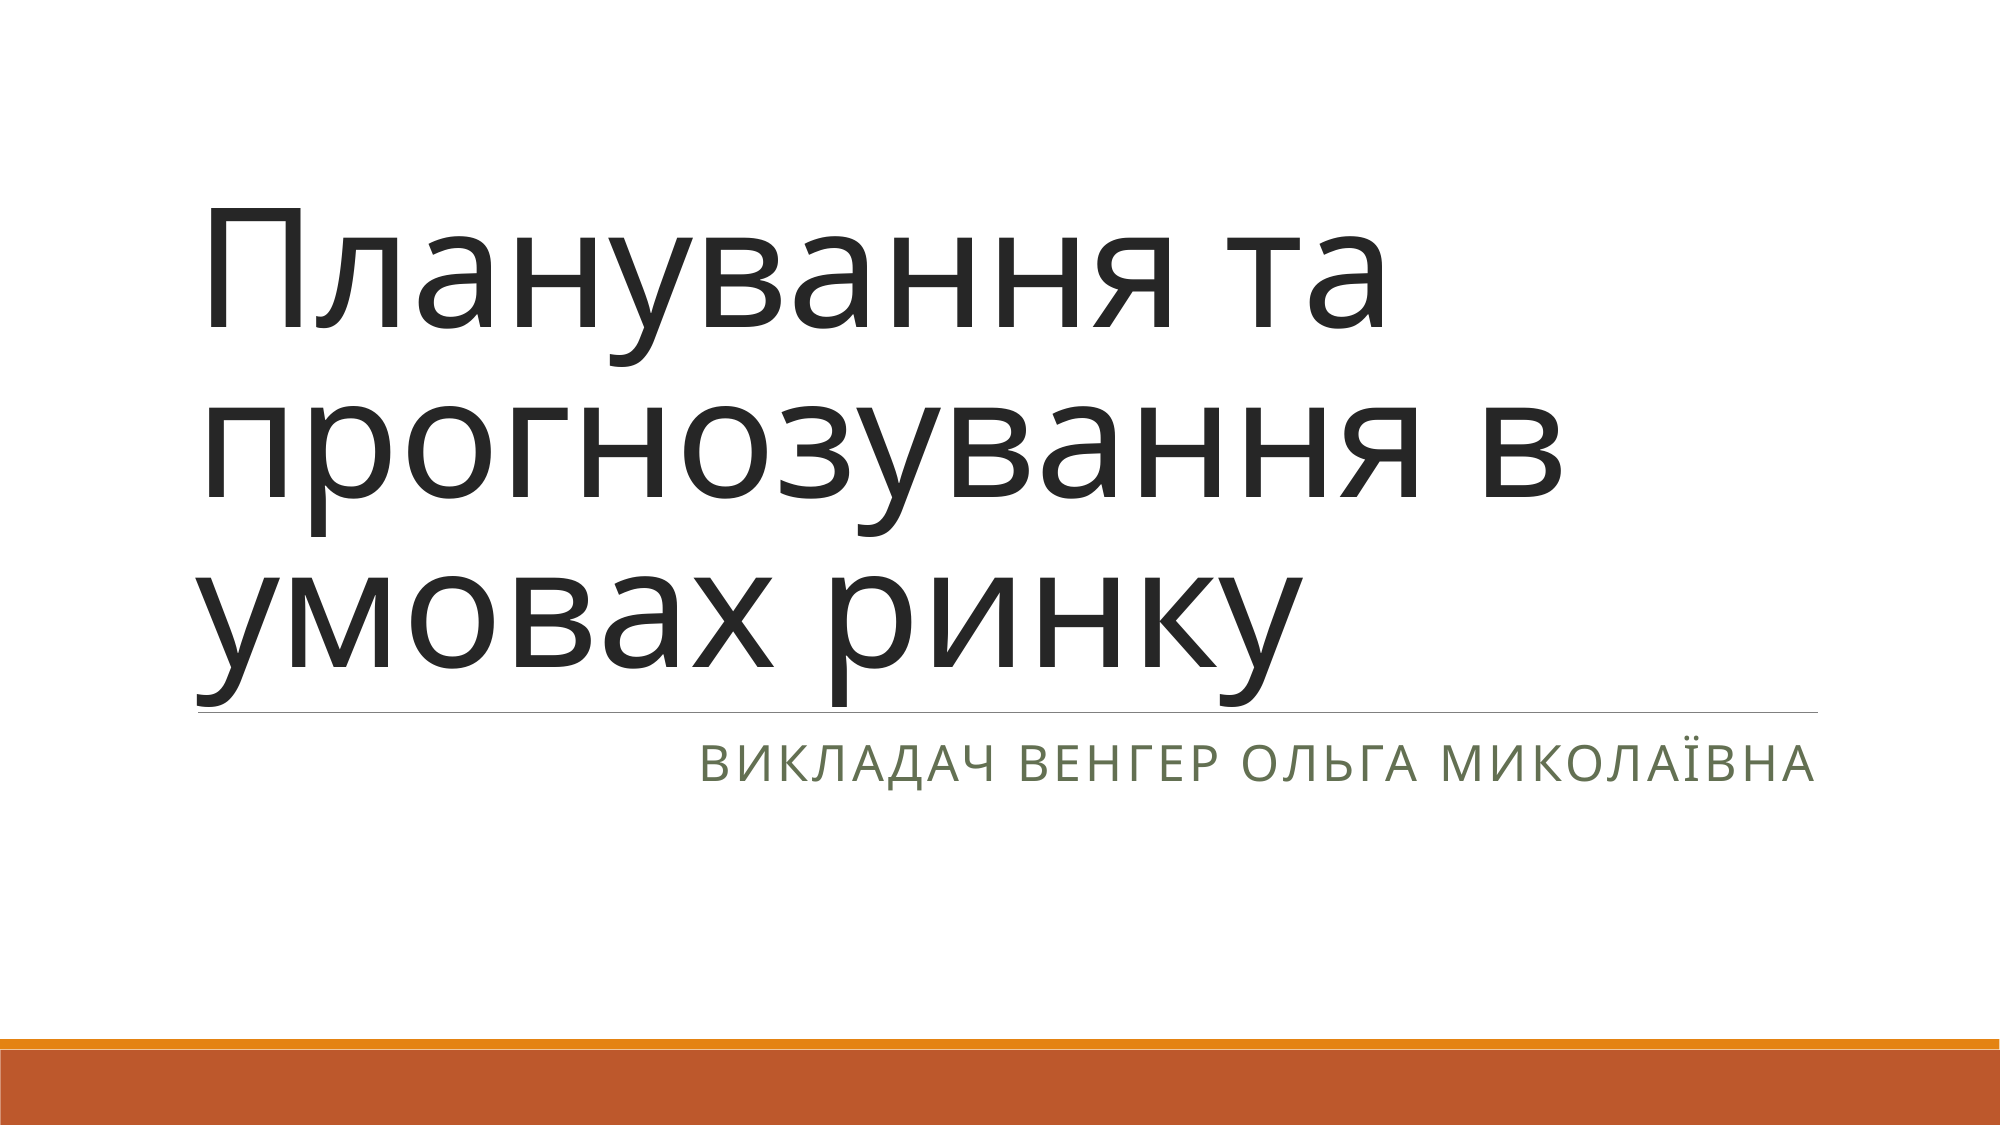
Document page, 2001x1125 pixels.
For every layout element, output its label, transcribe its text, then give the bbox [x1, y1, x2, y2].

title Планування та прогнозування в умовах ринку [180, 124, 1830, 710]
subtitle Викладач Венгер Ольга Миколаївна [180, 730, 1831, 919]
